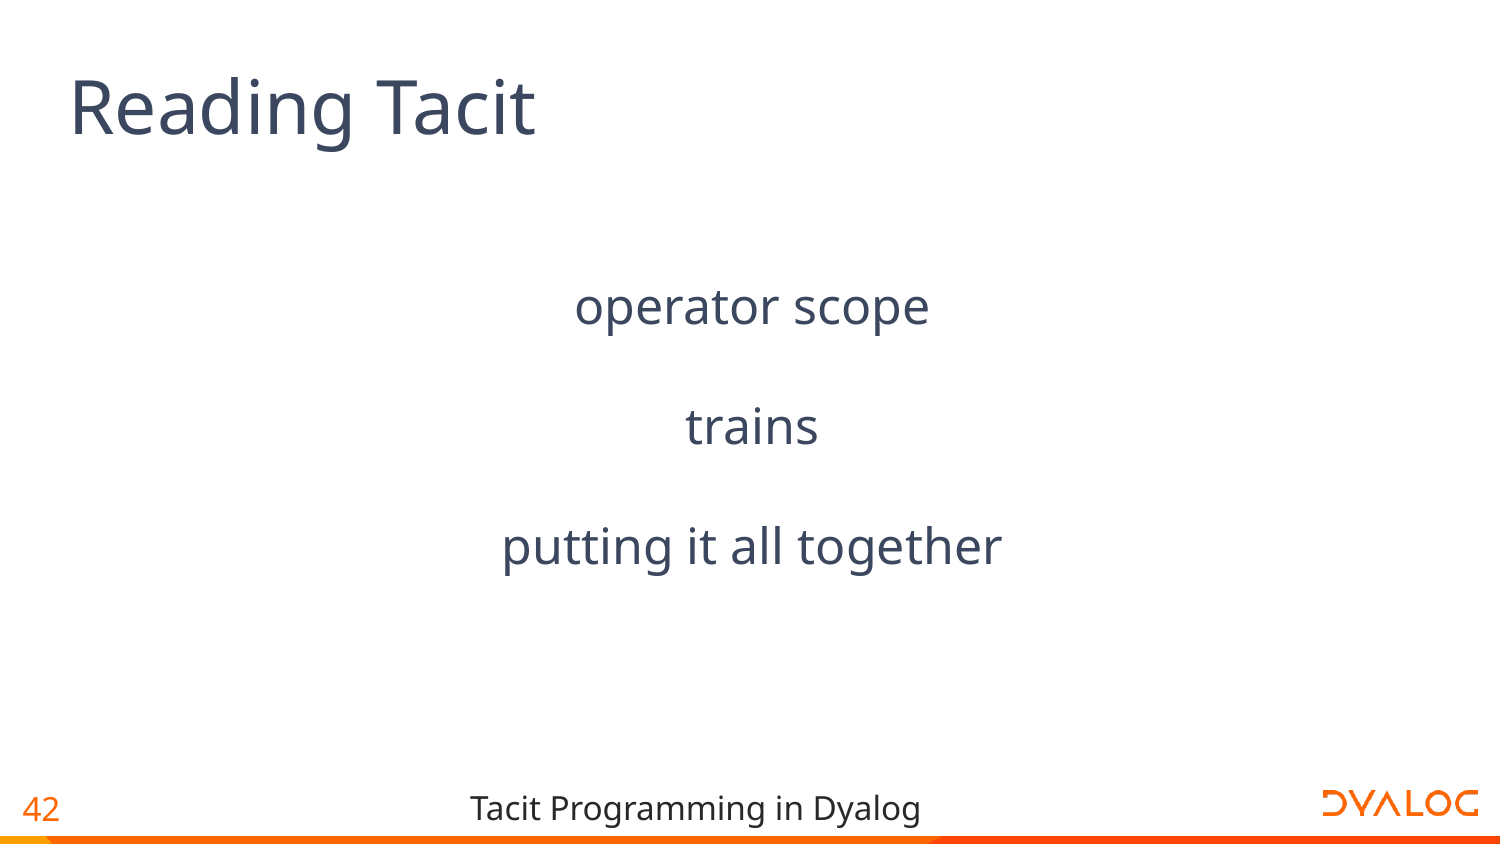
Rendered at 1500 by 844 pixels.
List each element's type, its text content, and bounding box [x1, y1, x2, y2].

picture [0, 836, 1500, 844]
list operator scope trains putting it all together [53, 207, 1453, 740]
title Reading Tacit [53, 43, 1121, 157]
picture [1323, 790, 1478, 816]
